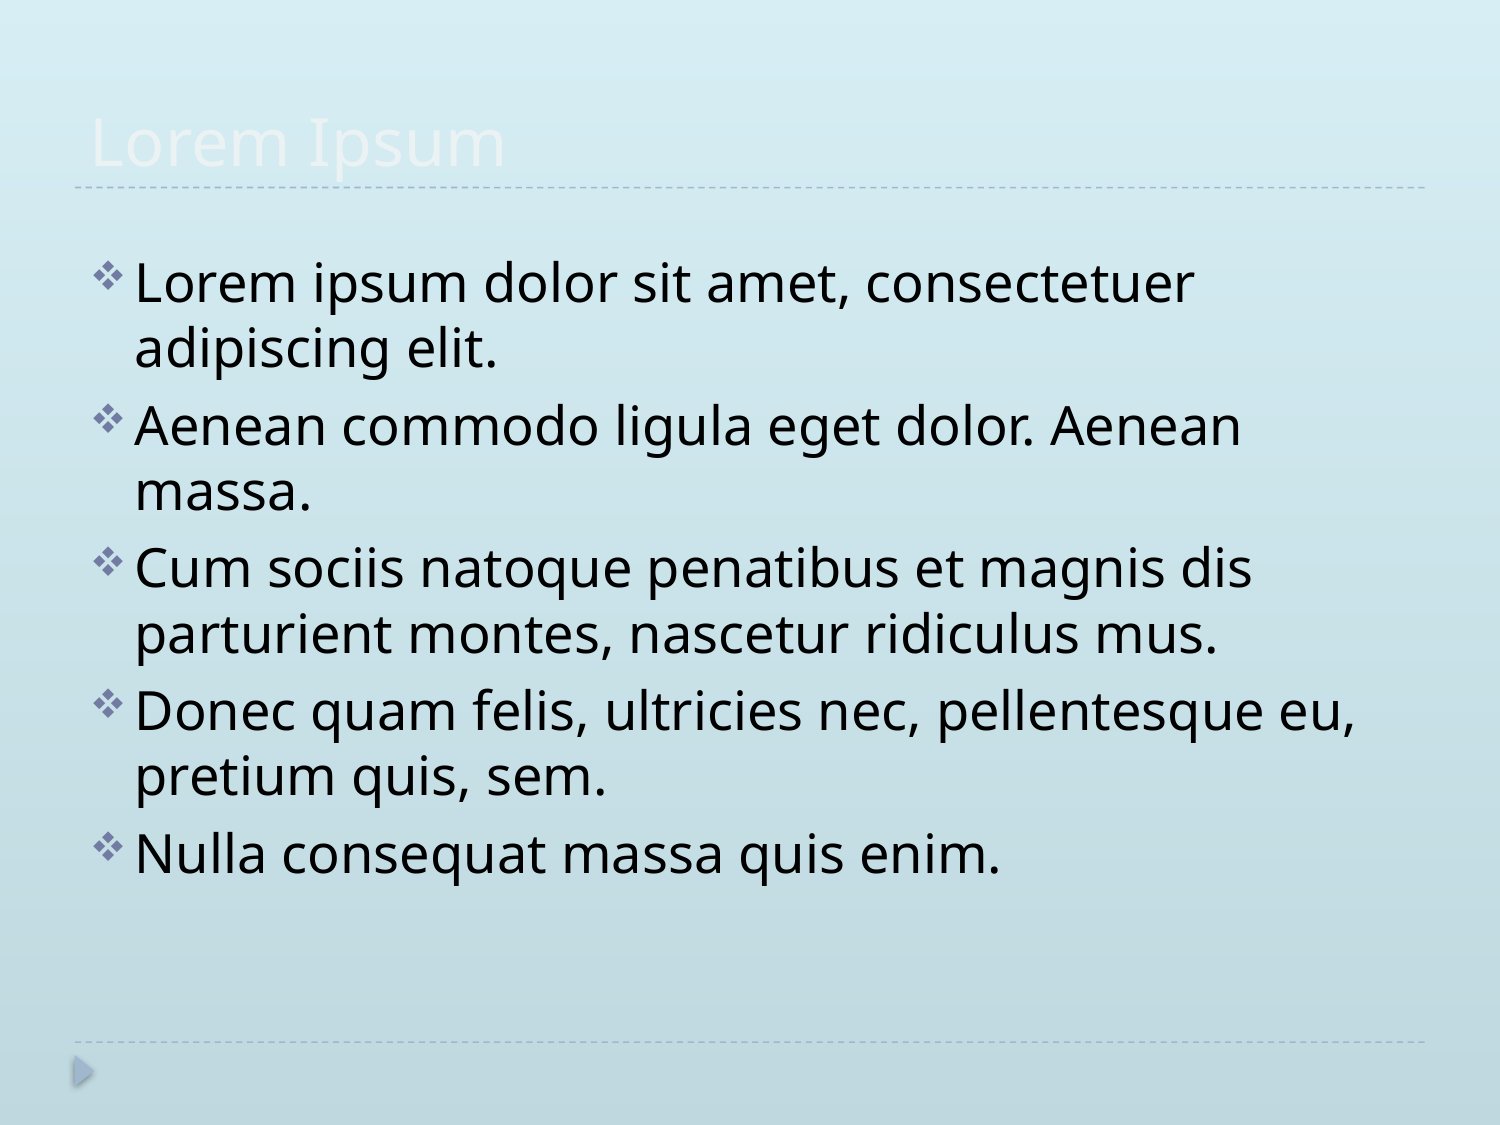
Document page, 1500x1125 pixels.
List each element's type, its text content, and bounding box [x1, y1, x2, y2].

list Lorem ipsum dolor sit amet, consectetuer adipiscing elit. Aenean commodo ligula eget dolor. Aenean massa. Cum sociis natoque penatibus et magnis dis parturient montes, nascetur ridiculus mus. Donec quam felis, ultricies nec, pellentesque eu, pretium quis, sem. Nulla consequat massa quis enim. [75, 200, 1425, 1010]
title Lorem Ipsum [75, 24, 1425, 188]
